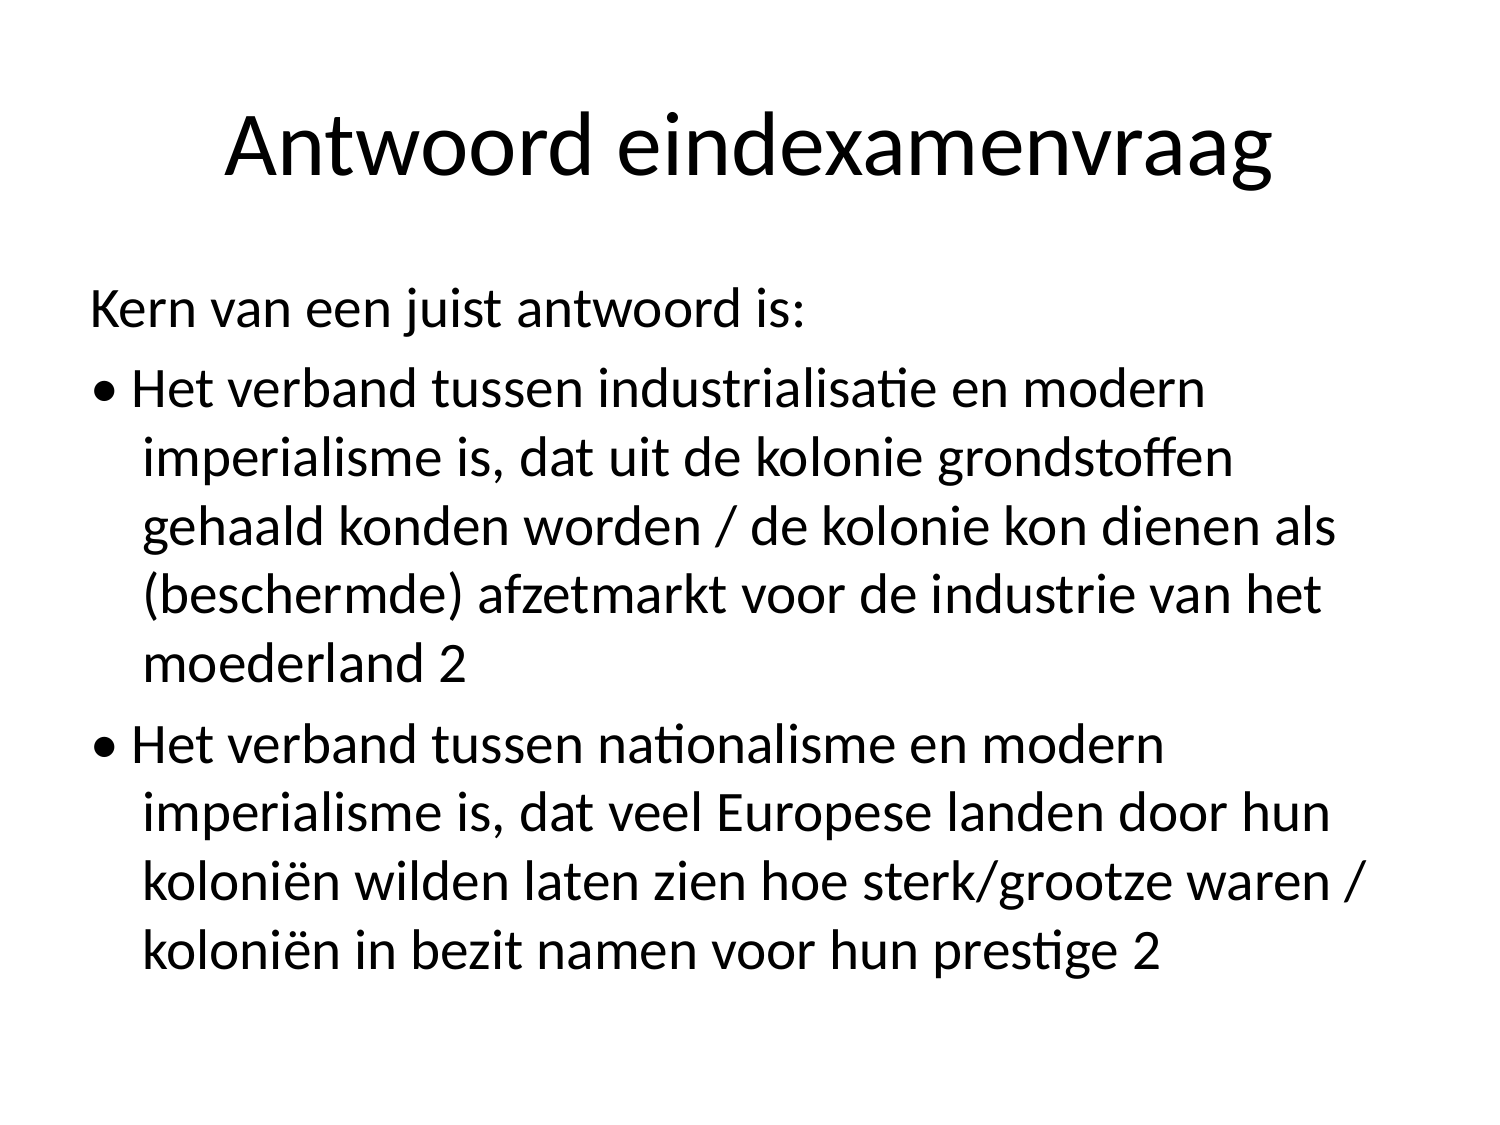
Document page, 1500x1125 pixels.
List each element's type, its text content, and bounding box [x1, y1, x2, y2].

title Antwoord eindexamenvraag [75, 45, 1425, 233]
list Kern van een juist antwoord is: • Het verband tussen industrialisatie en modern imperialisme is, dat uit de kolonie grondstoffen gehaald konden worden / de kolonie kon dienen als (beschermde) afzetmarkt voor de industrie van het moederland 2 • Het verband tussen nationalisme en modern imperialisme is, dat veel Europese landen door hun koloniën wilden laten zien hoe sterk/grootze waren / koloniën in bezit namen voor hun prestige 2 [75, 262, 1425, 1005]
